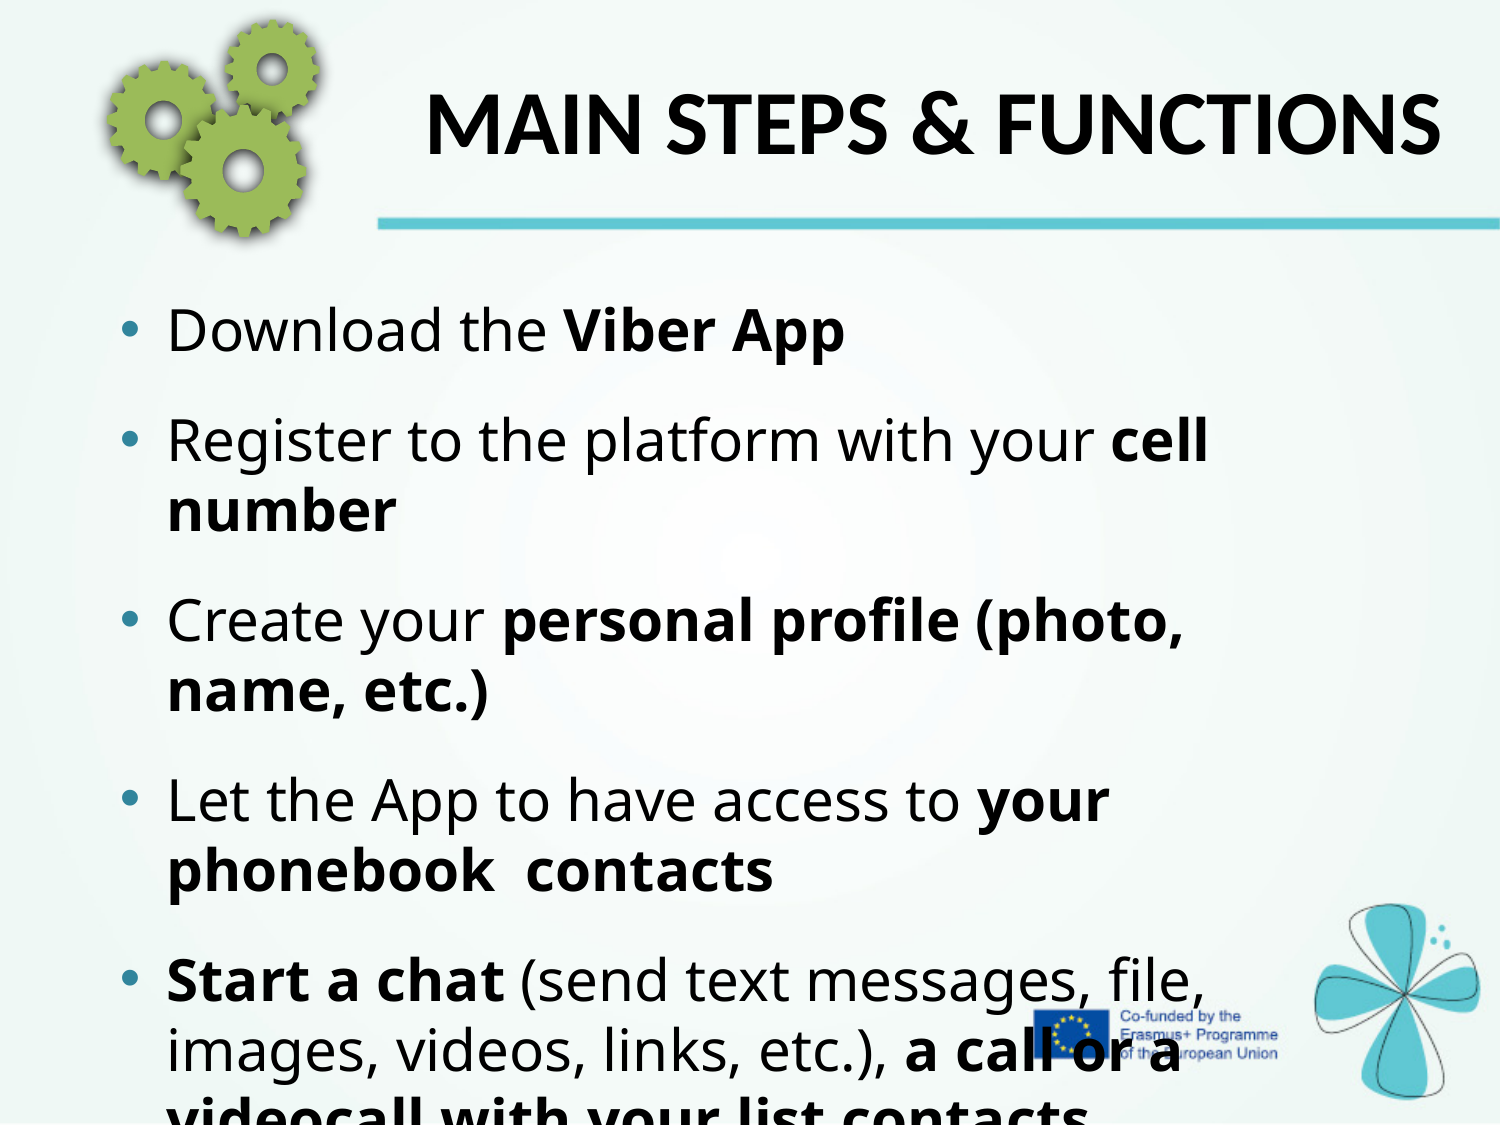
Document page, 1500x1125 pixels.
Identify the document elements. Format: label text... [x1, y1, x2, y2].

text_box MAIN STEPS & FUNCTIONS [325, 55, 1459, 180]
picture [0, 0, 1500, 1125]
text_box Download the Viber App Register to the platform with your cell number Create your personal profile (photo, name, etc.) Let the App to have access to your phonebook contacts Start a chat (send text messages, file, images, videos, links, etc.), a call or a videocall with your list contacts [105, 285, 1376, 1125]
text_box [106, 19, 320, 237]
